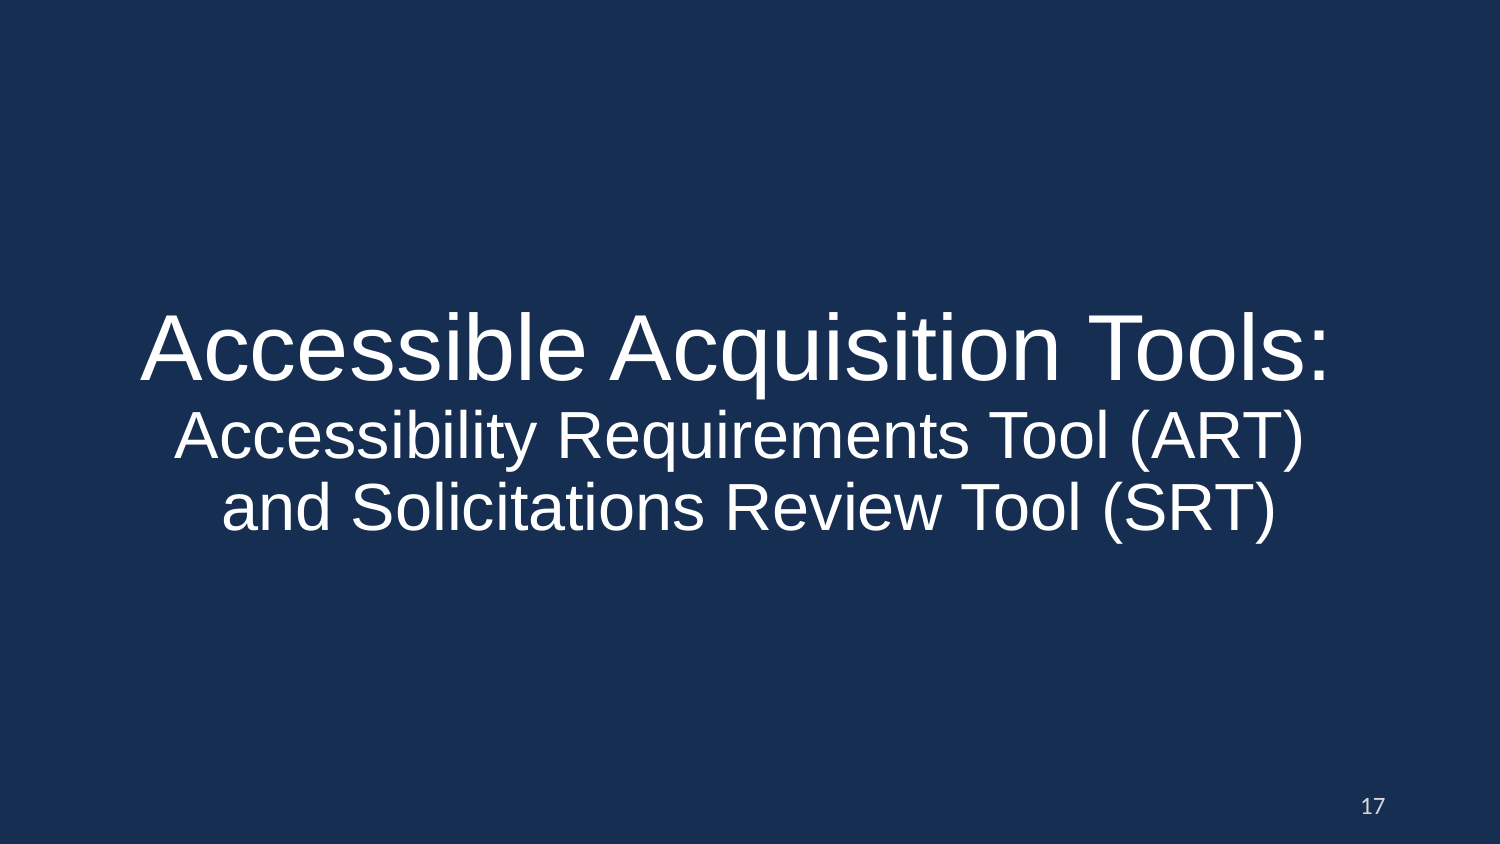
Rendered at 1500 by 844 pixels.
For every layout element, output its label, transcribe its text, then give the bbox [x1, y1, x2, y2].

slide_number 17 [1059, 782, 1397, 827]
title Accessible Acquisition Tools: Accessibility Requirements Tool (ART) and Solicitations Review Tool (SRT) [103, 198, 1397, 646]
